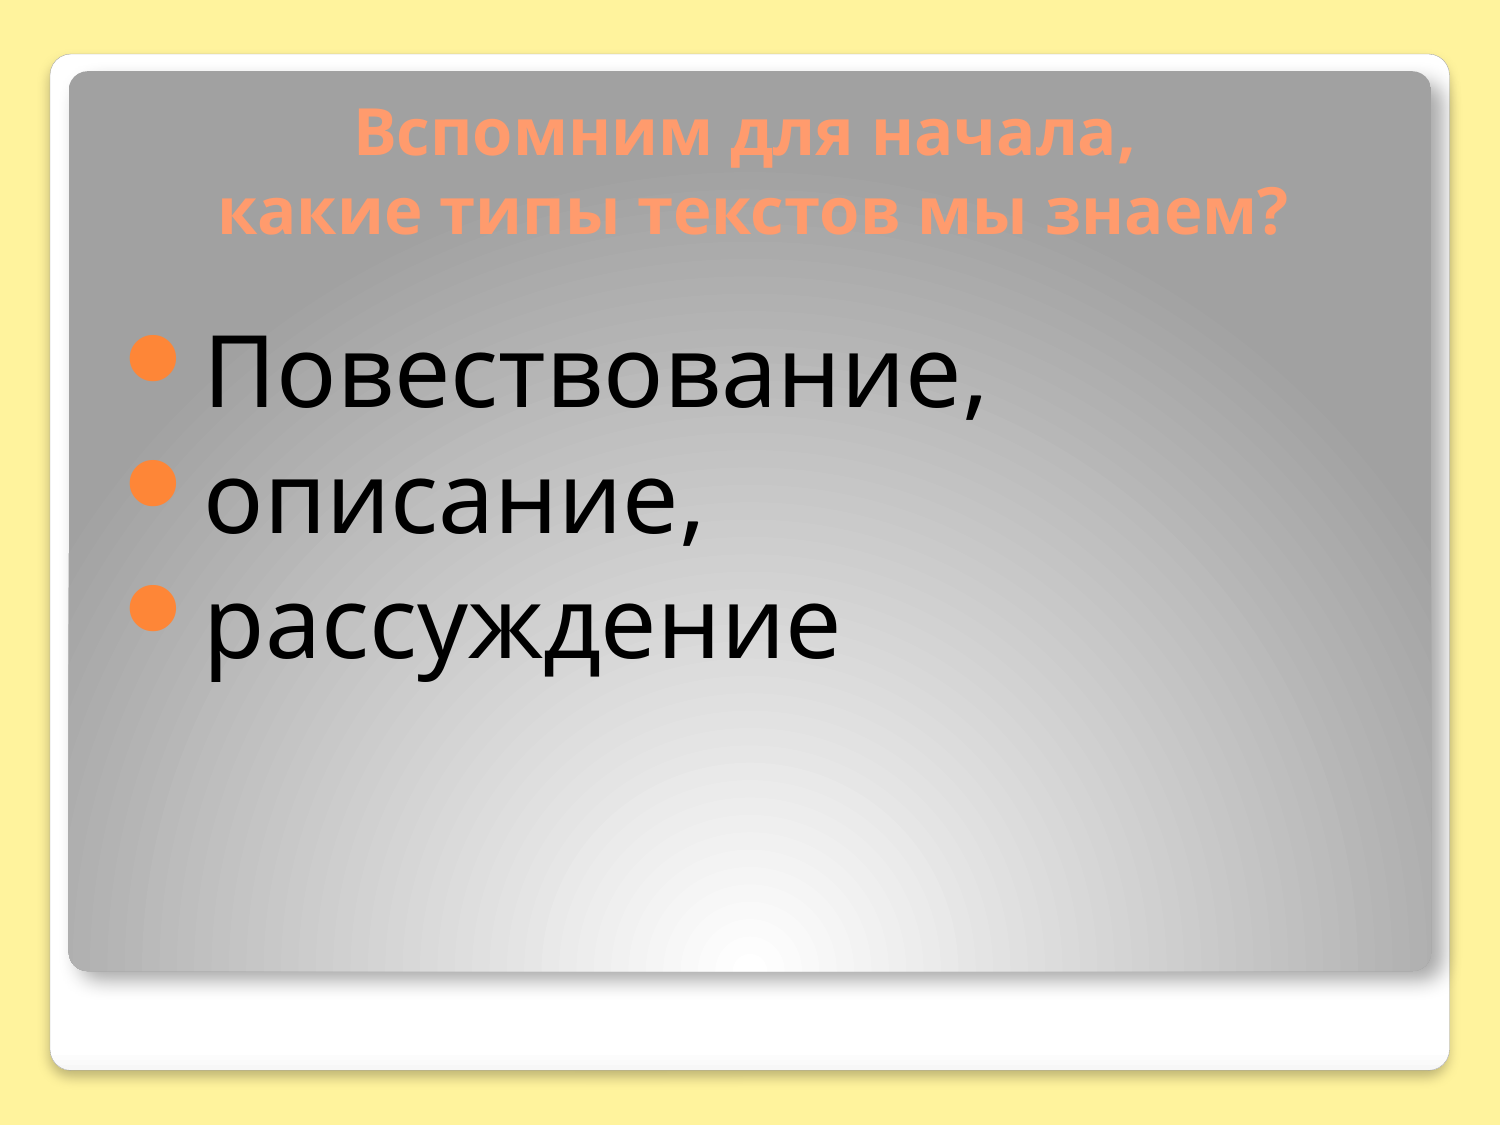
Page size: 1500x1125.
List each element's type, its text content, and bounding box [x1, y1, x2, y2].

list Повествование, описание, рассуждение [93, 292, 1407, 844]
title Вспомним для начала, какие типы текстов мы знаем? [82, 82, 1425, 255]
